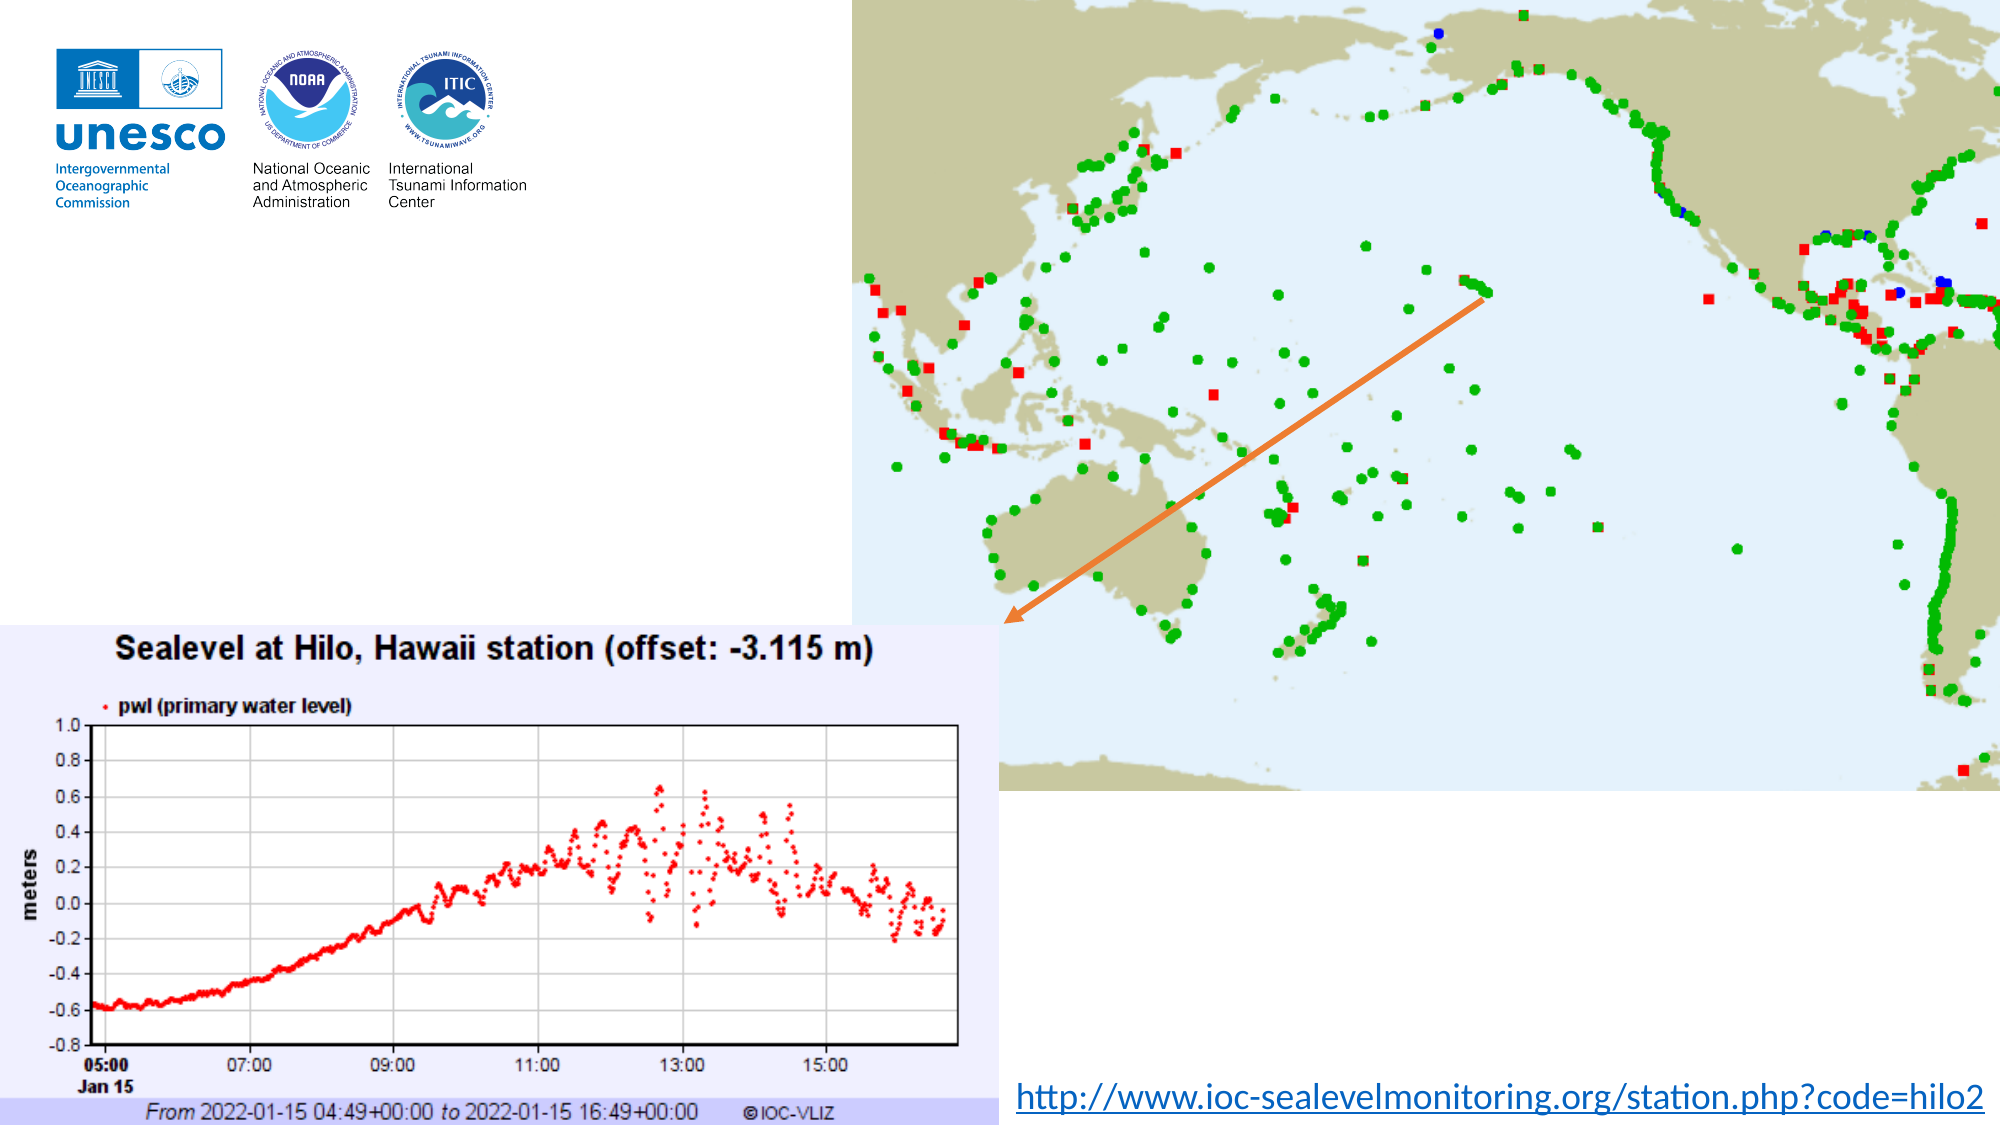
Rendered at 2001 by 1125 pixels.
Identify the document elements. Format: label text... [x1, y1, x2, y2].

picture [0, 0, 2000, 1125]
picture [43, 35, 527, 221]
text_box http://www.ioc-sealevelmonitoring.org/station.php?code=hilo2 [999, 1064, 2000, 1125]
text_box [1003, 299, 1484, 624]
